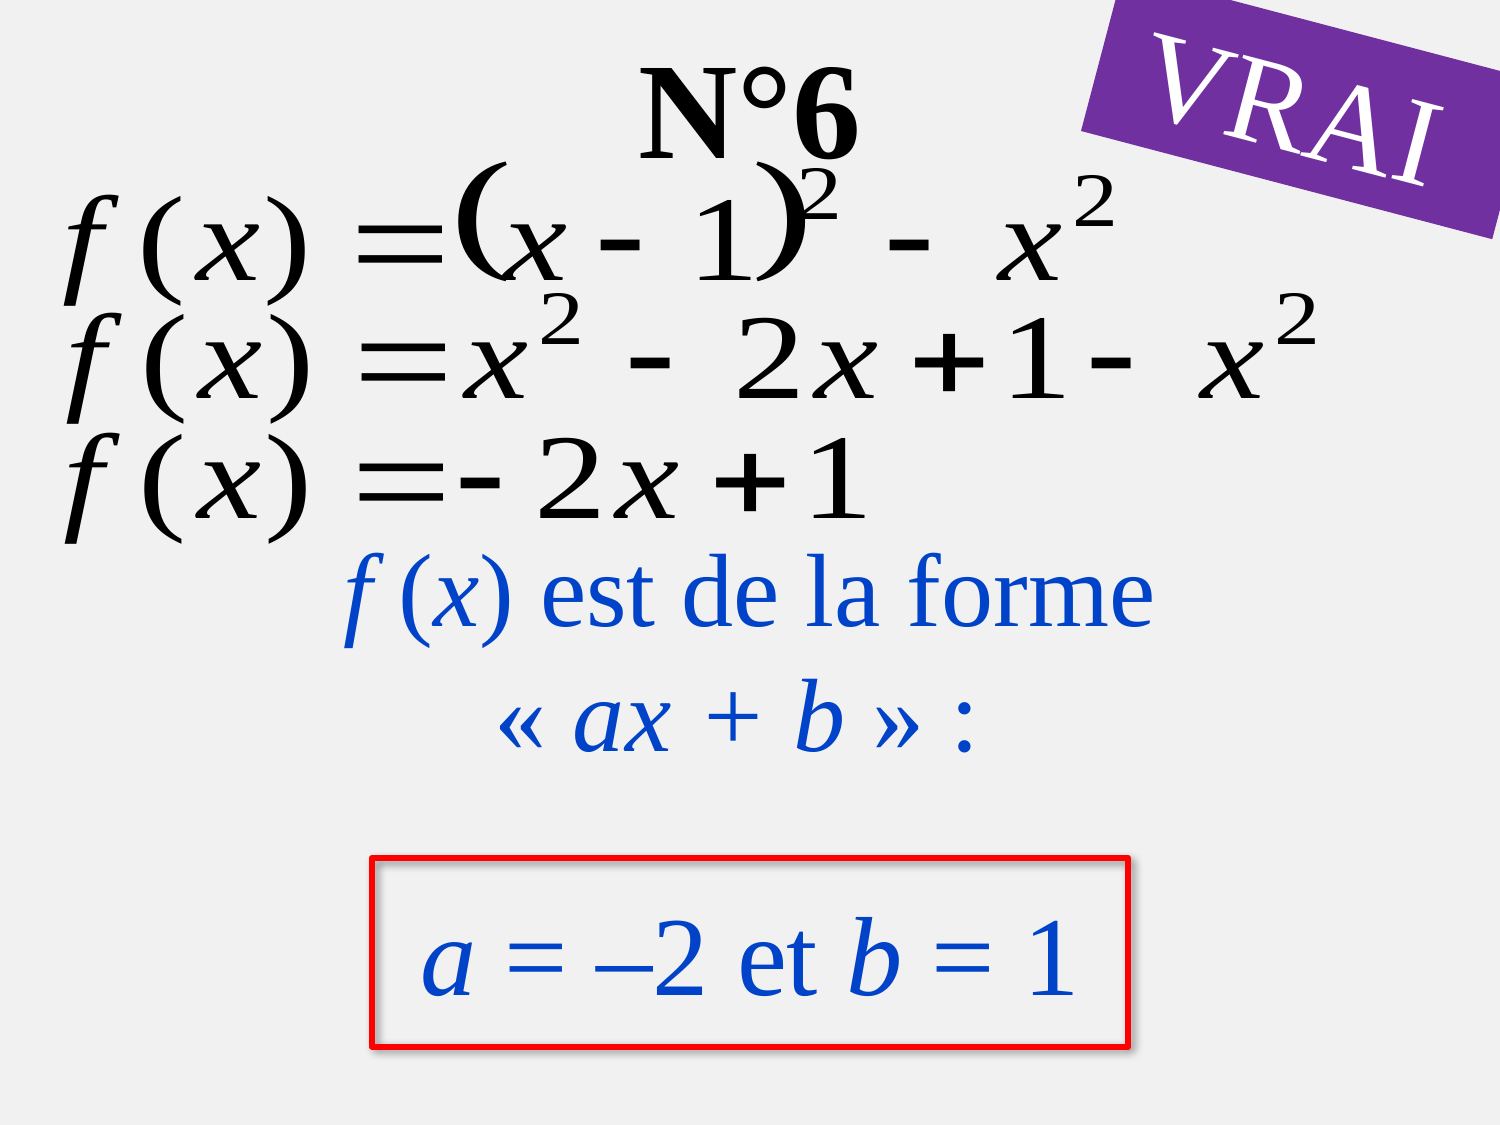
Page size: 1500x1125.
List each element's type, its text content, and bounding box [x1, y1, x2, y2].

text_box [14, 255, 1353, 455]
text_box [370, 856, 1130, 1049]
text_box N°6 [1235, 0, 1500, 70]
text_box f (x) est de la forme « ax + b » : a = –2 et b = 1 [0, 515, 1500, 988]
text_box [12, 408, 892, 575]
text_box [11, 136, 1141, 256]
text_box [0, 988, 1500, 1106]
text_box VRAI [1081, 0, 1500, 240]
text_box N°6 [1145, 149, 1369, 208]
text_box N°6 [0, 0, 1115, 208]
